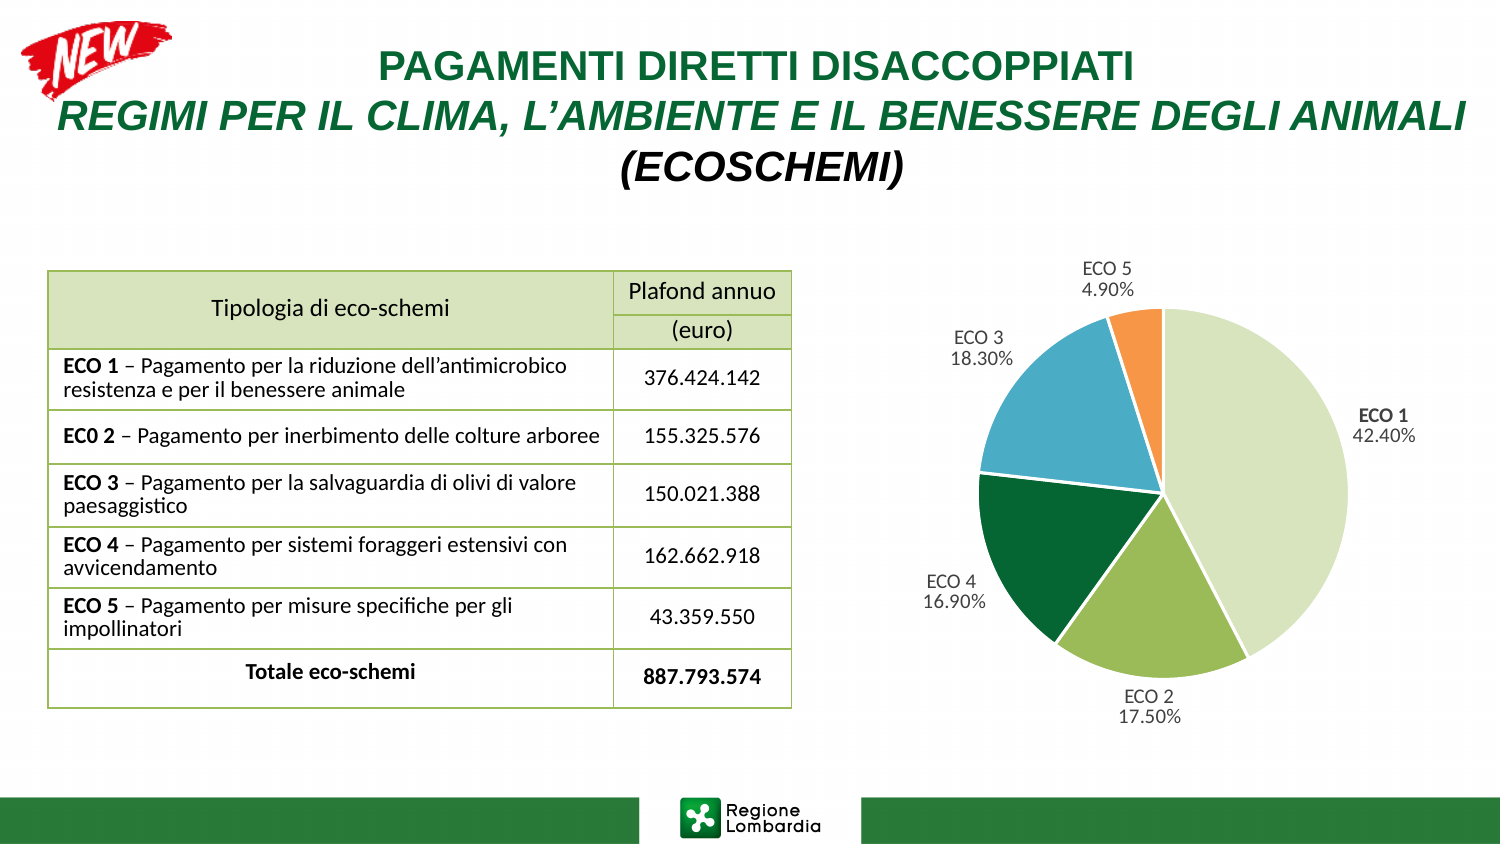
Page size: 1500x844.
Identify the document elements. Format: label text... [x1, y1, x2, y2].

table_cell EC0 2 – Pagamento per inerbimento delle colture arboree [49, 411, 613, 463]
table_cell ECO 3 – Pagamento per la salvaguardia di olivi di valore paesaggistico [49, 465, 613, 526]
table_header Plafond annuo [614, 272, 791, 314]
table_cell (euro) [614, 316, 791, 348]
table_header Tipologia di eco-schemi [49, 272, 613, 348]
table_cell 43.359.550 [614, 589, 791, 648]
table_cell ECO 5 – Pagamento per misure specifiche per gli impollinatori [49, 589, 613, 648]
table_cell ECO 4 – Pagamento per sistemi foraggeri estensivi con avvicendamento [49, 528, 613, 587]
picture [0, 155, 1500, 844]
table_cell 155.325.576 [614, 411, 791, 463]
table_cell 887.793.574 [614, 650, 791, 707]
picture [0, 0, 1500, 102]
chart [818, 249, 1500, 739]
table_cell Totale eco-schemi [49, 650, 613, 707]
title PAGAMENTI DIRETTI DISACCOPPIATI REGIMI PER IL CLIMA, L’AMBIENTE E IL BENESSERE DEGLI ANIMALI (ECOSCHEMI) [0, 74, 1500, 155]
table_cell 162.662.918 [614, 528, 791, 587]
table_cell 376.424.142 [614, 350, 791, 409]
table_cell 150.021.388 [614, 465, 791, 526]
table_cell ECO 1 – Pagamento per la riduzione dell’antimicrobico resistenza e per il benessere animale [49, 350, 613, 409]
